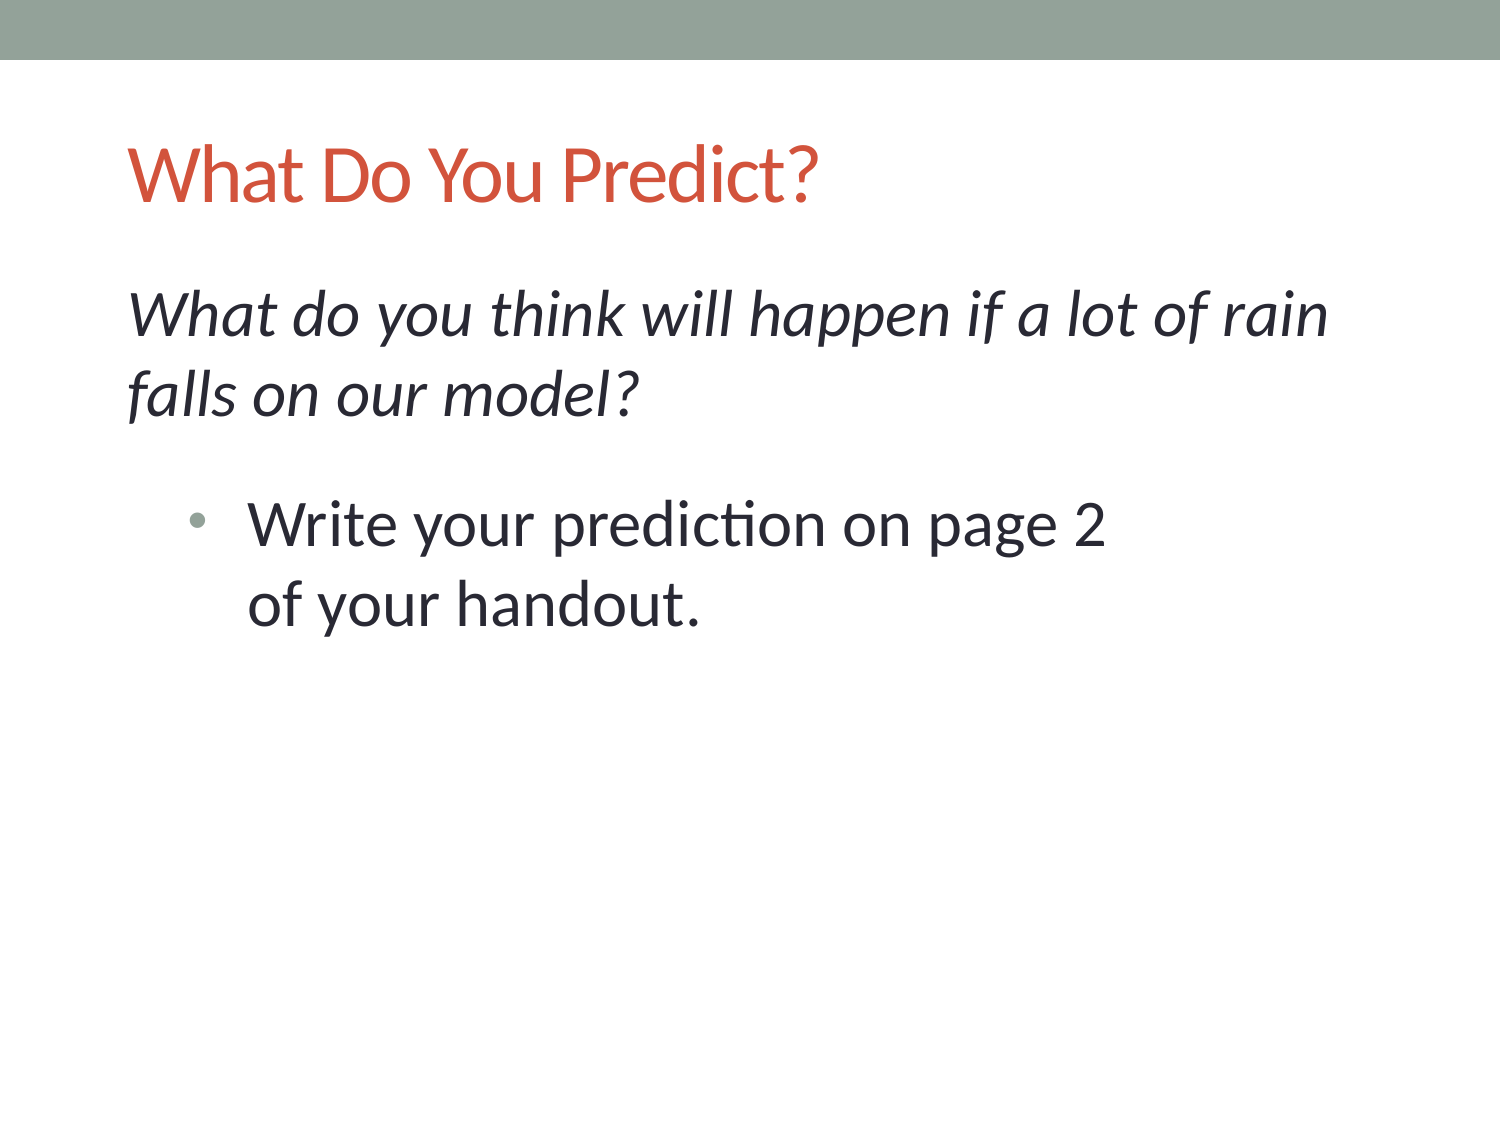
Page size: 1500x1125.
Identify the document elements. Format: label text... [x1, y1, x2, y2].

list What do you think will happen if a lot of rain falls on our model? Write your prediction on page 2 of your handout. [112, 262, 1425, 1063]
title What Do You Predict? [112, 87, 1425, 250]
